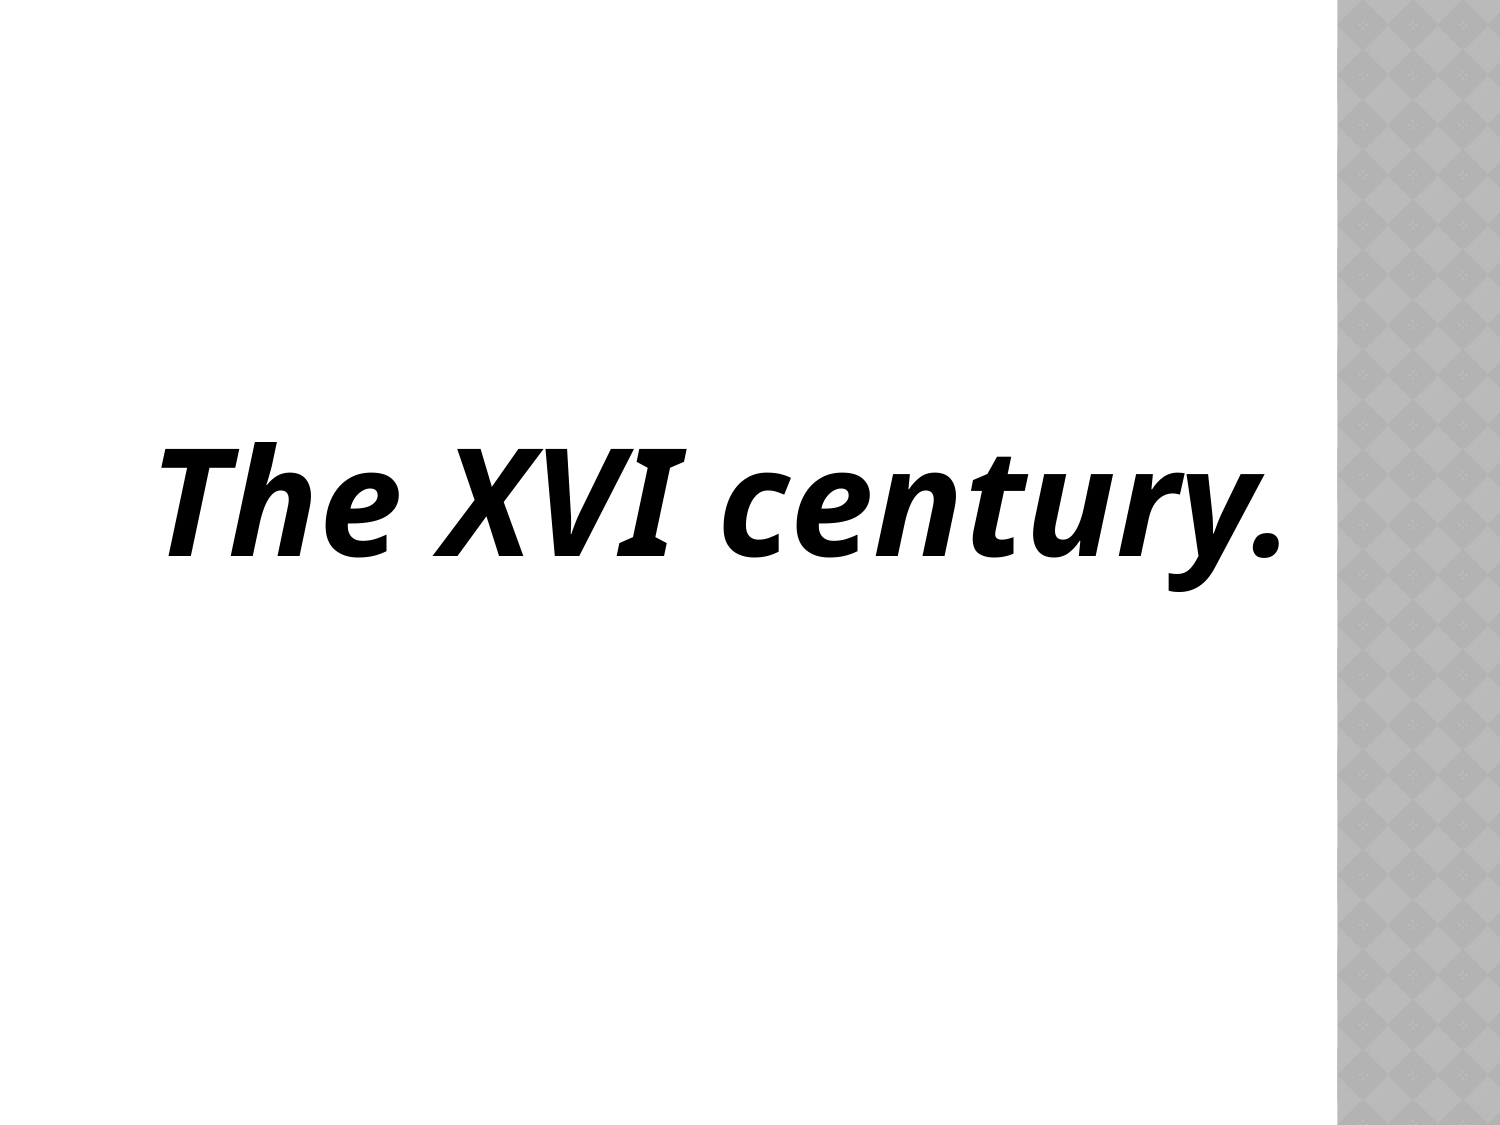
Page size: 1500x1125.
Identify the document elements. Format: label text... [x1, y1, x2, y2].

text_box The XVI century. [134, 399, 1310, 595]
